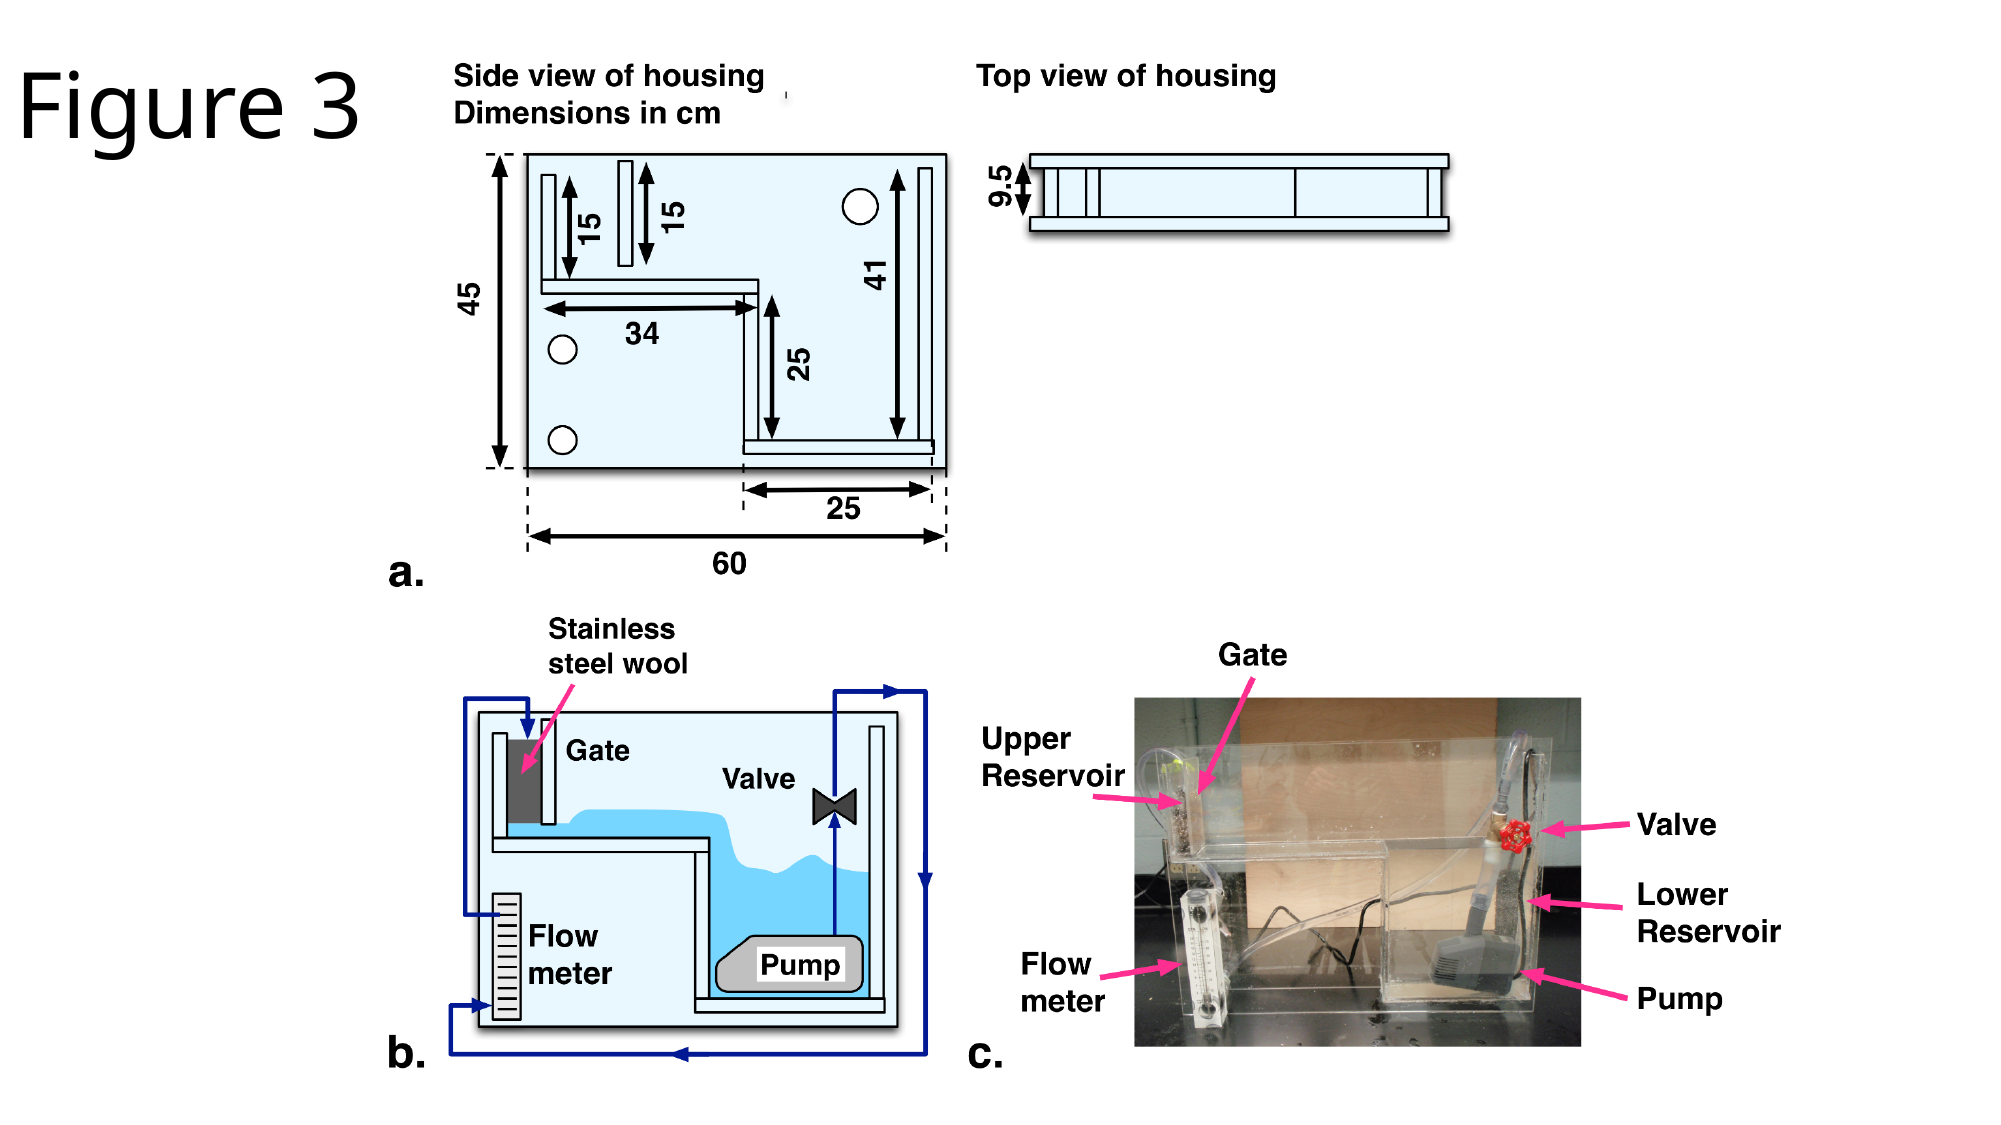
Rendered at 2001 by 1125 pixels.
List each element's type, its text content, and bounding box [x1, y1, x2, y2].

picture [378, 47, 1790, 1086]
title Figure 3 [0, 0, 1725, 218]
